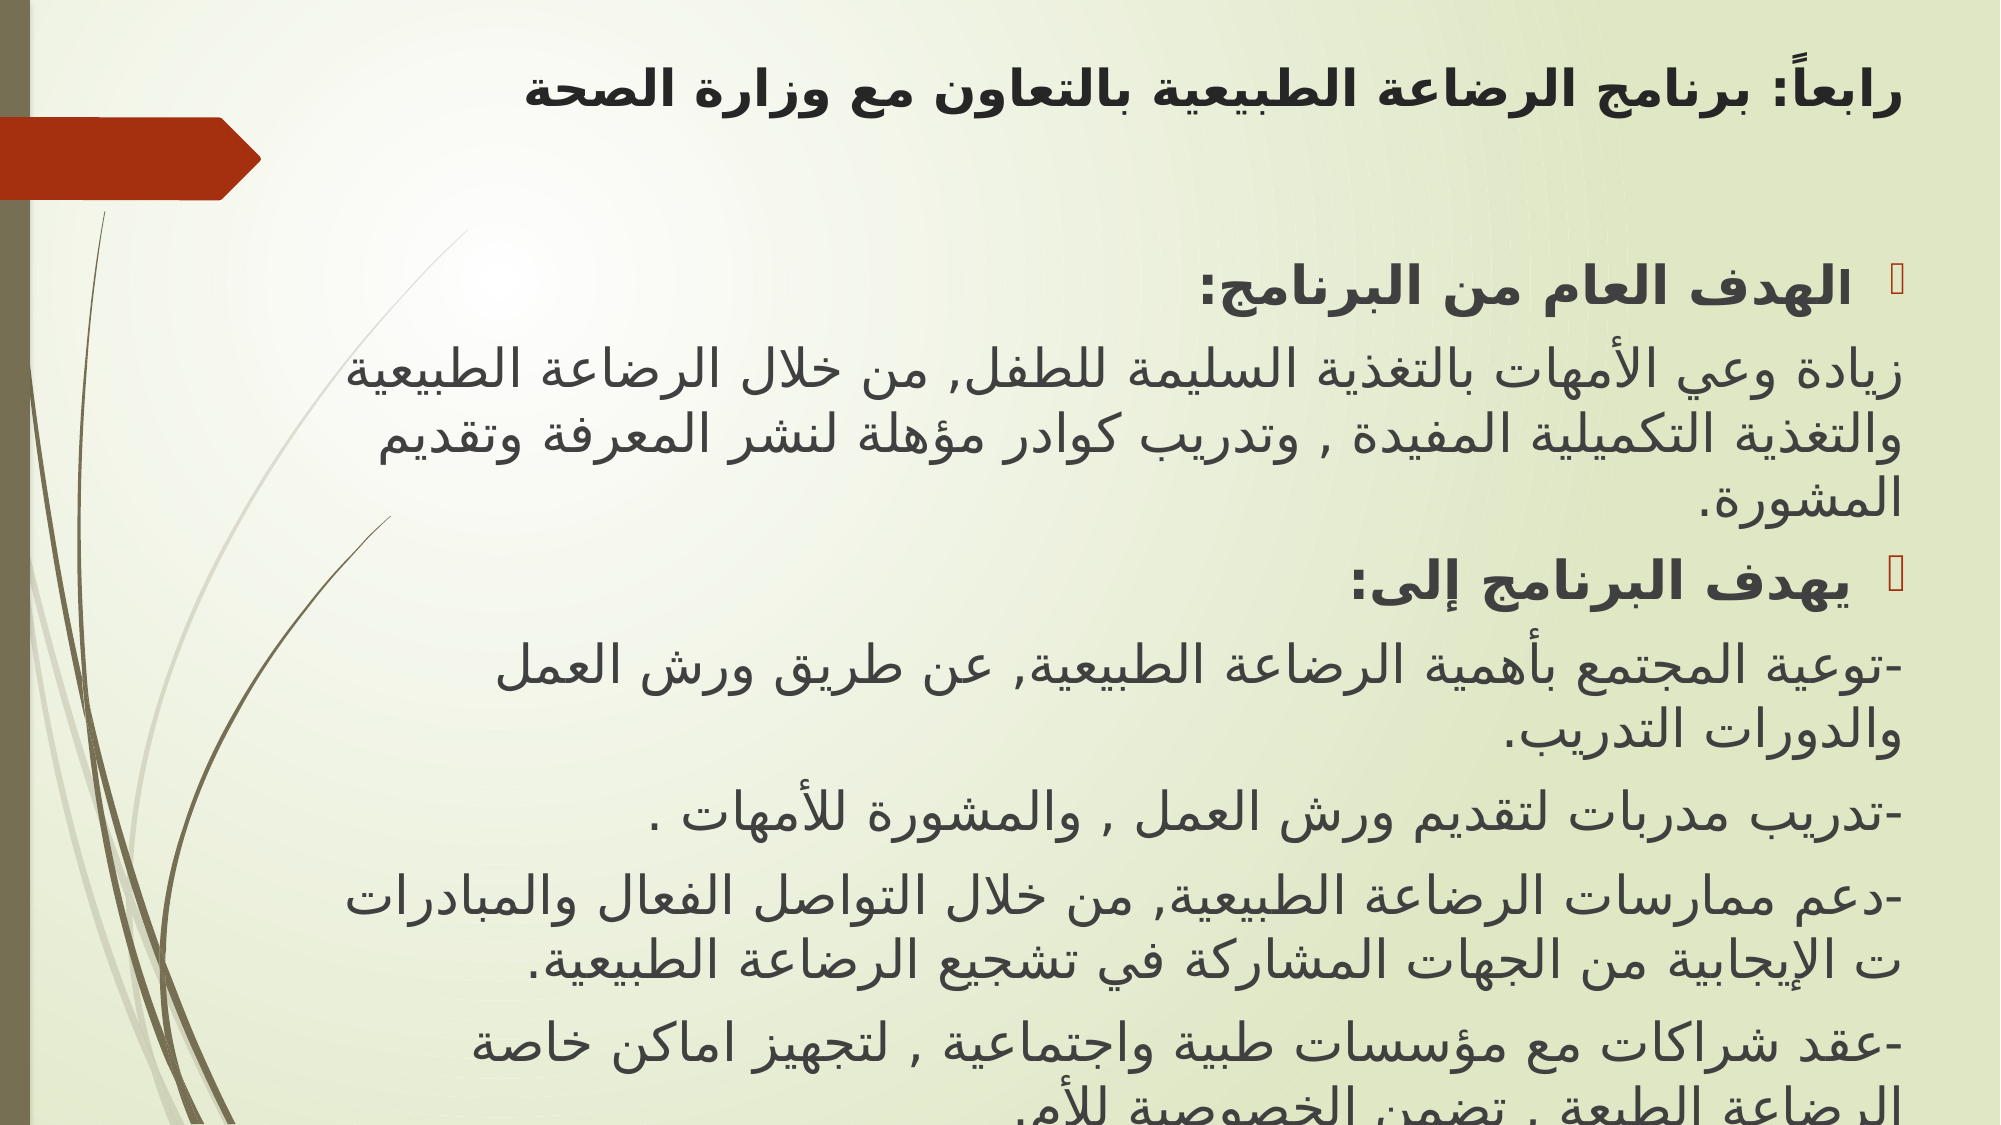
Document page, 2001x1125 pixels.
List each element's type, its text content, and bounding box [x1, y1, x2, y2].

list الهدف العام من البرنامج: زيادة وعي الأمهات بالتغذية السليمة للطفل, من خلال الرضاعة الطبيعية والتغذية التكميلية المفيدة , وتدريب كوادر مؤهلة لنشر المعرفة وتقديم المشورة. يهدف البرنامج إلى: -توعية المجتمع بأهمية الرضاعة الطبيعية, عن طريق ورش العمل والدورات التدريب. -تدريب مدربات لتقديم ورش العمل , والمشورة للأمهات . -دعم ممارسات الرضاعة الطبيعية, من خلال التواصل الفعال والمبادرات ت الإيجابية من الجهات المشاركة في تشجيع الرضاعة الطبيعية. -عقد شراكات مع مؤسسات طبية واجتماعية , لتجهيز اماكن خاصة الرضاعة الطبعة , تضمن الخصوصية للأم. [315, 243, 1920, 1125]
title رابعاً: برنامج الرضاعة الطبيعية بالتعاون مع وزارة الصحة [457, 47, 1920, 161]
